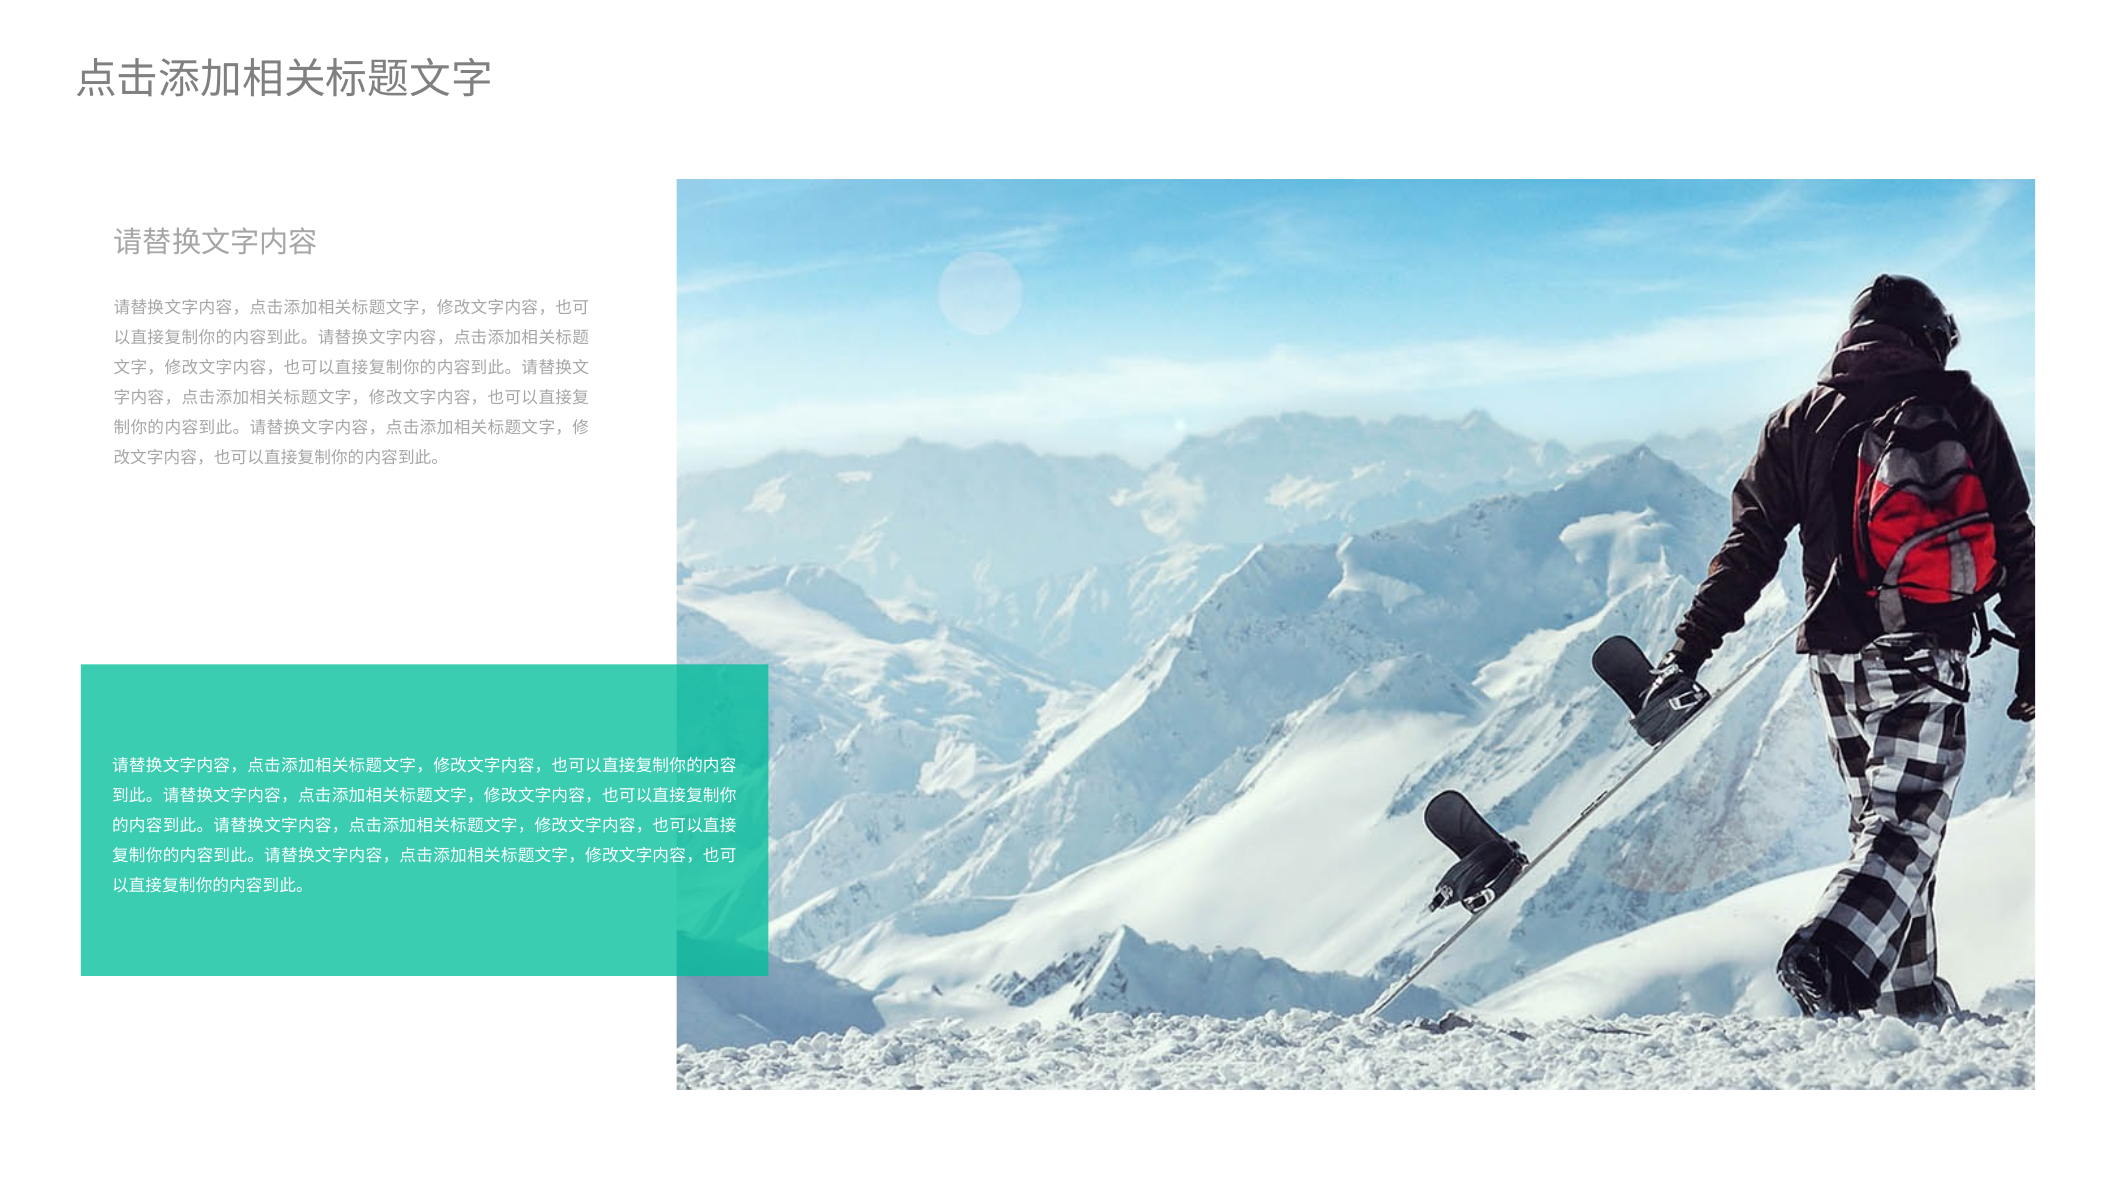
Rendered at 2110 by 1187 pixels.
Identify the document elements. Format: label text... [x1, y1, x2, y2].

text_box [676, 179, 2036, 1090]
text_box 点击添加相关标题文字 [59, 44, 563, 107]
text_box 请替换文字内容 [97, 215, 403, 274]
text_box 请替换文字内容，点击添加相关标题文字，修改文字内容，也可以直接复制你的内容到此。请替换文字内容，点击添加相关标题文字，修改文字内容，也可以直接复制你的内容到此。请替换文字内容，点击添加相关标题文字，修改文字内容，也可以直接复制你的内容到此。请替换文字内容，点击添加相关标题文字，修改文字内容，也可以直接复制你的内容到此。 [97, 279, 606, 523]
text_box 请替换文字内容，点击添加相关标题文字，修改文字内容，也可以直接复制你的内容到此。请替换文字内容，点击添加相关标题文字，修改文字内容，也可以直接复制你的内容到此。请替换文字内容，点击添加相关标题文字，修改文字内容，也可以直接复制你的内容到此。请替换文字内容，点击添加相关标题文字，修改文字内容，也可以直接复制你的内容到此。 [80, 664, 769, 976]
